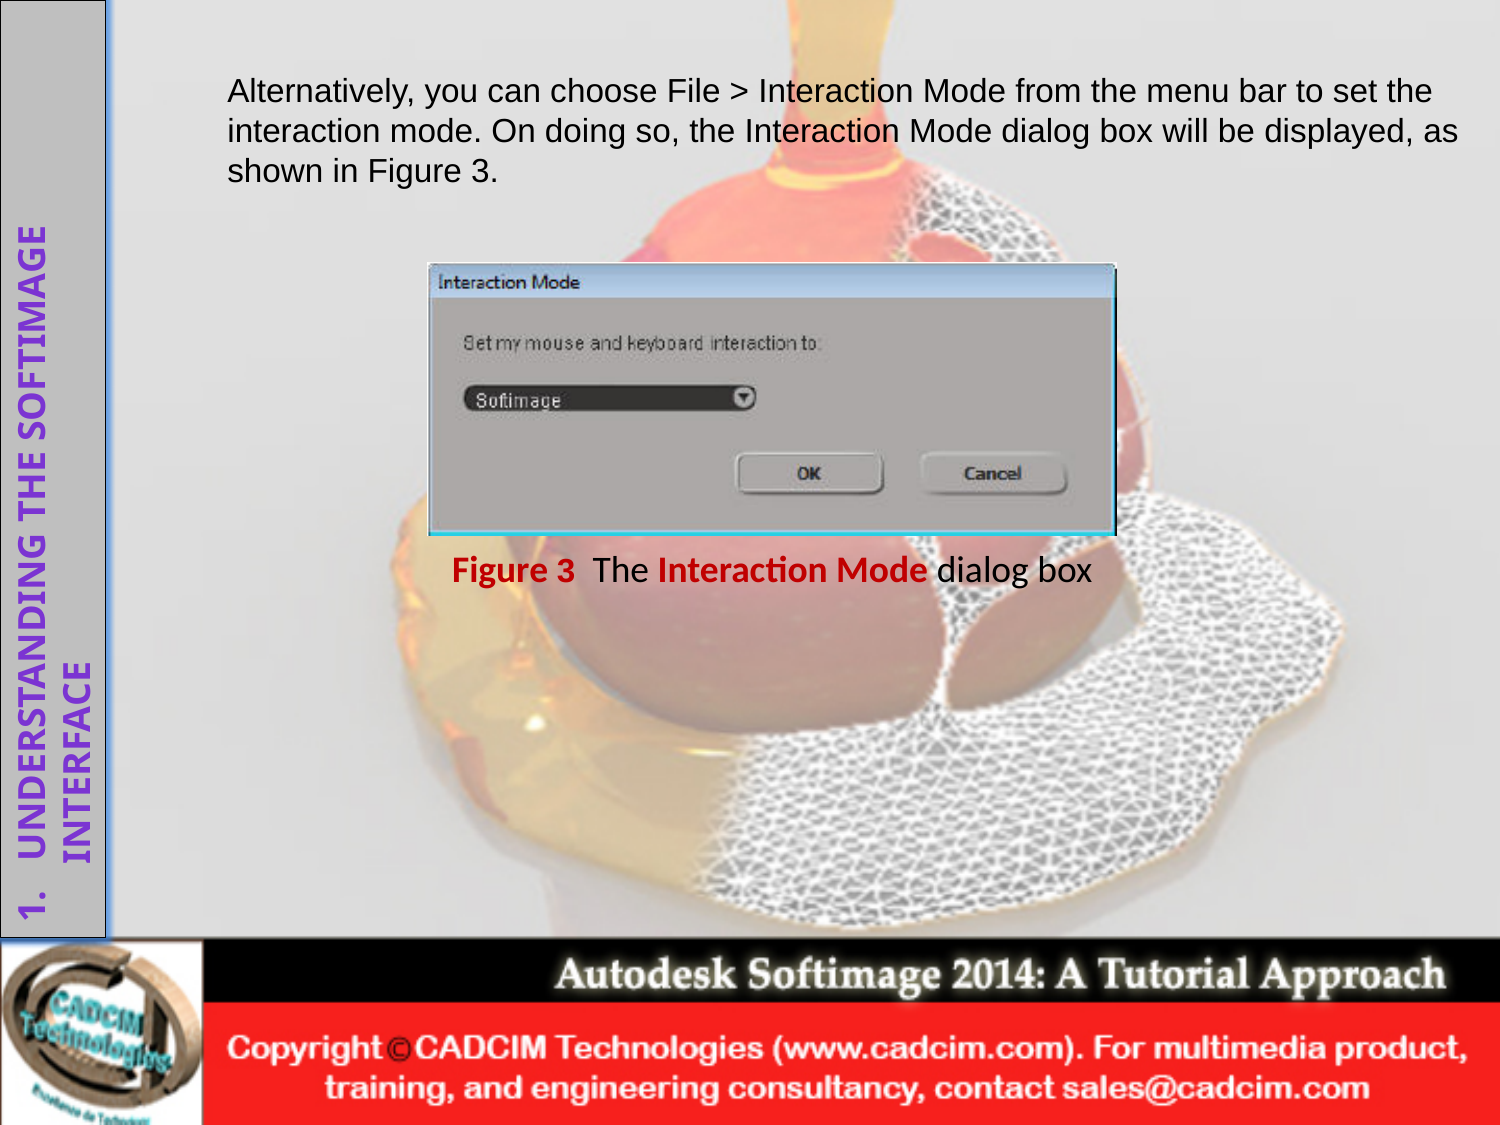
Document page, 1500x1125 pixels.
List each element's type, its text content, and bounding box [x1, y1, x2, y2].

text_box Alternatively, you can choose File > Interaction Mode from the menu bar to set the interaction mode. On doing so, the Interaction Mode dialog box will be displayed, as shown in Figure 3. [212, 61, 1500, 197]
text_box Figure 3 The Interaction Mode dialog box [437, 544, 1113, 598]
picture [0, 0, 1500, 1125]
